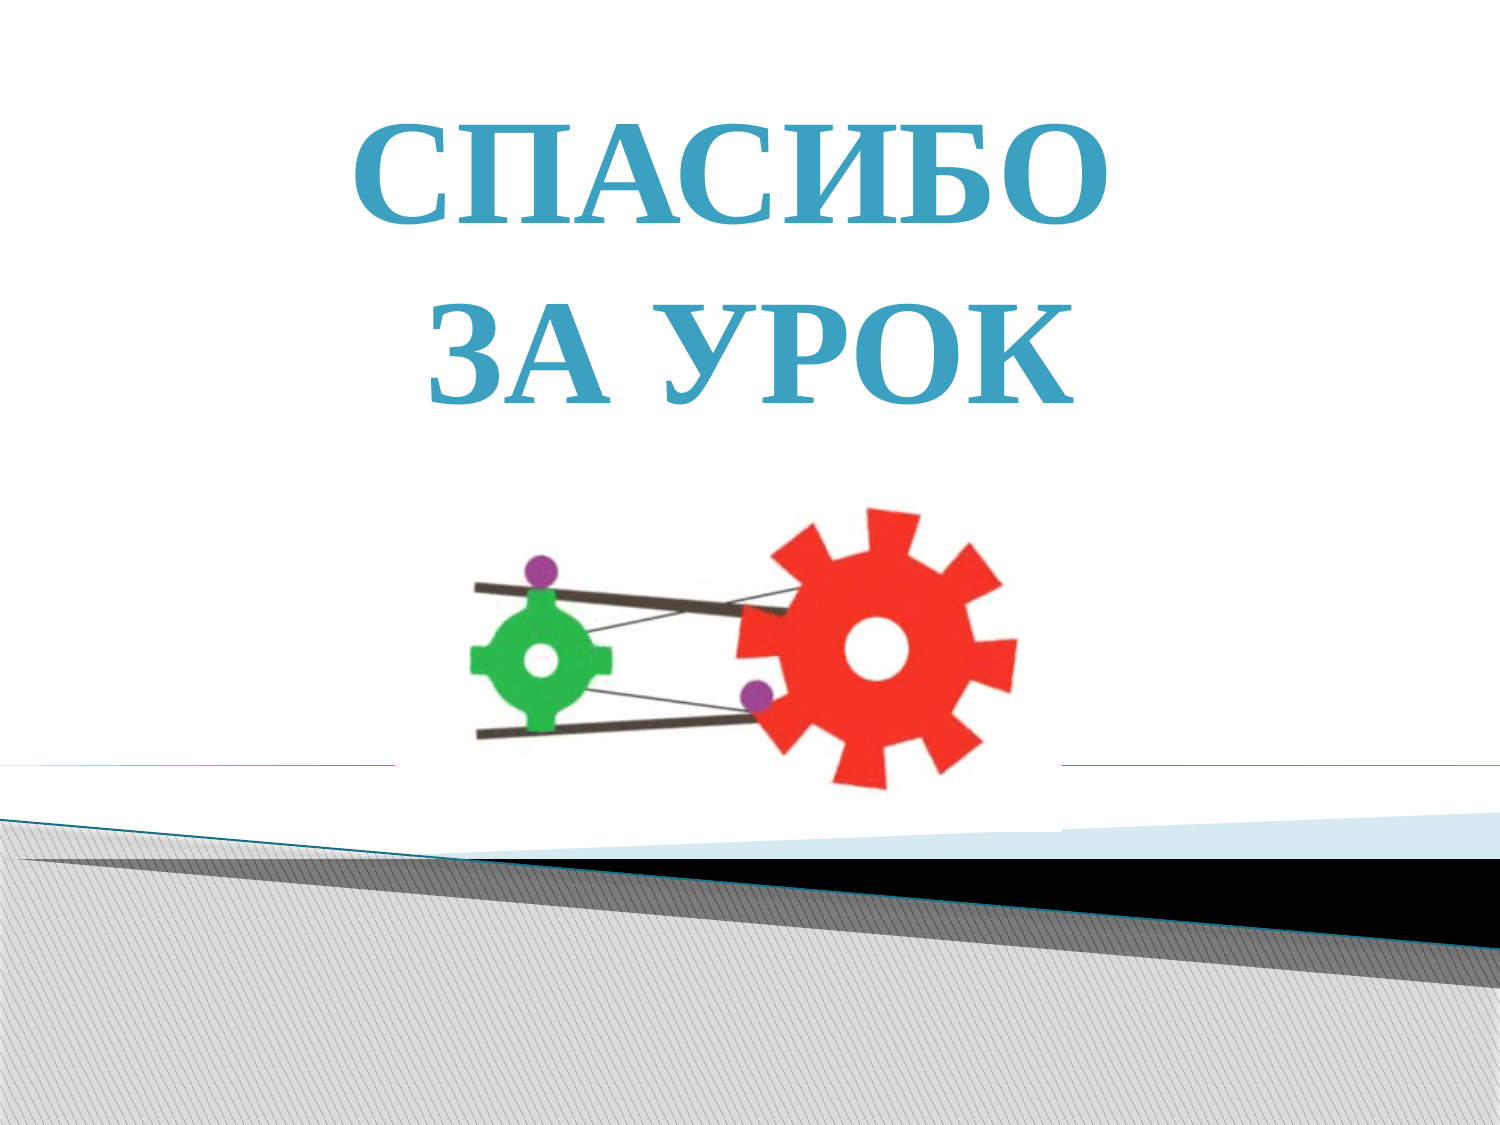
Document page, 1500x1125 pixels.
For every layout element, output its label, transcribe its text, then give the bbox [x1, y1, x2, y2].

text_box Спасибо за УРОК [112, 66, 1388, 442]
picture [5, 859, 1500, 989]
picture [395, 455, 1062, 832]
